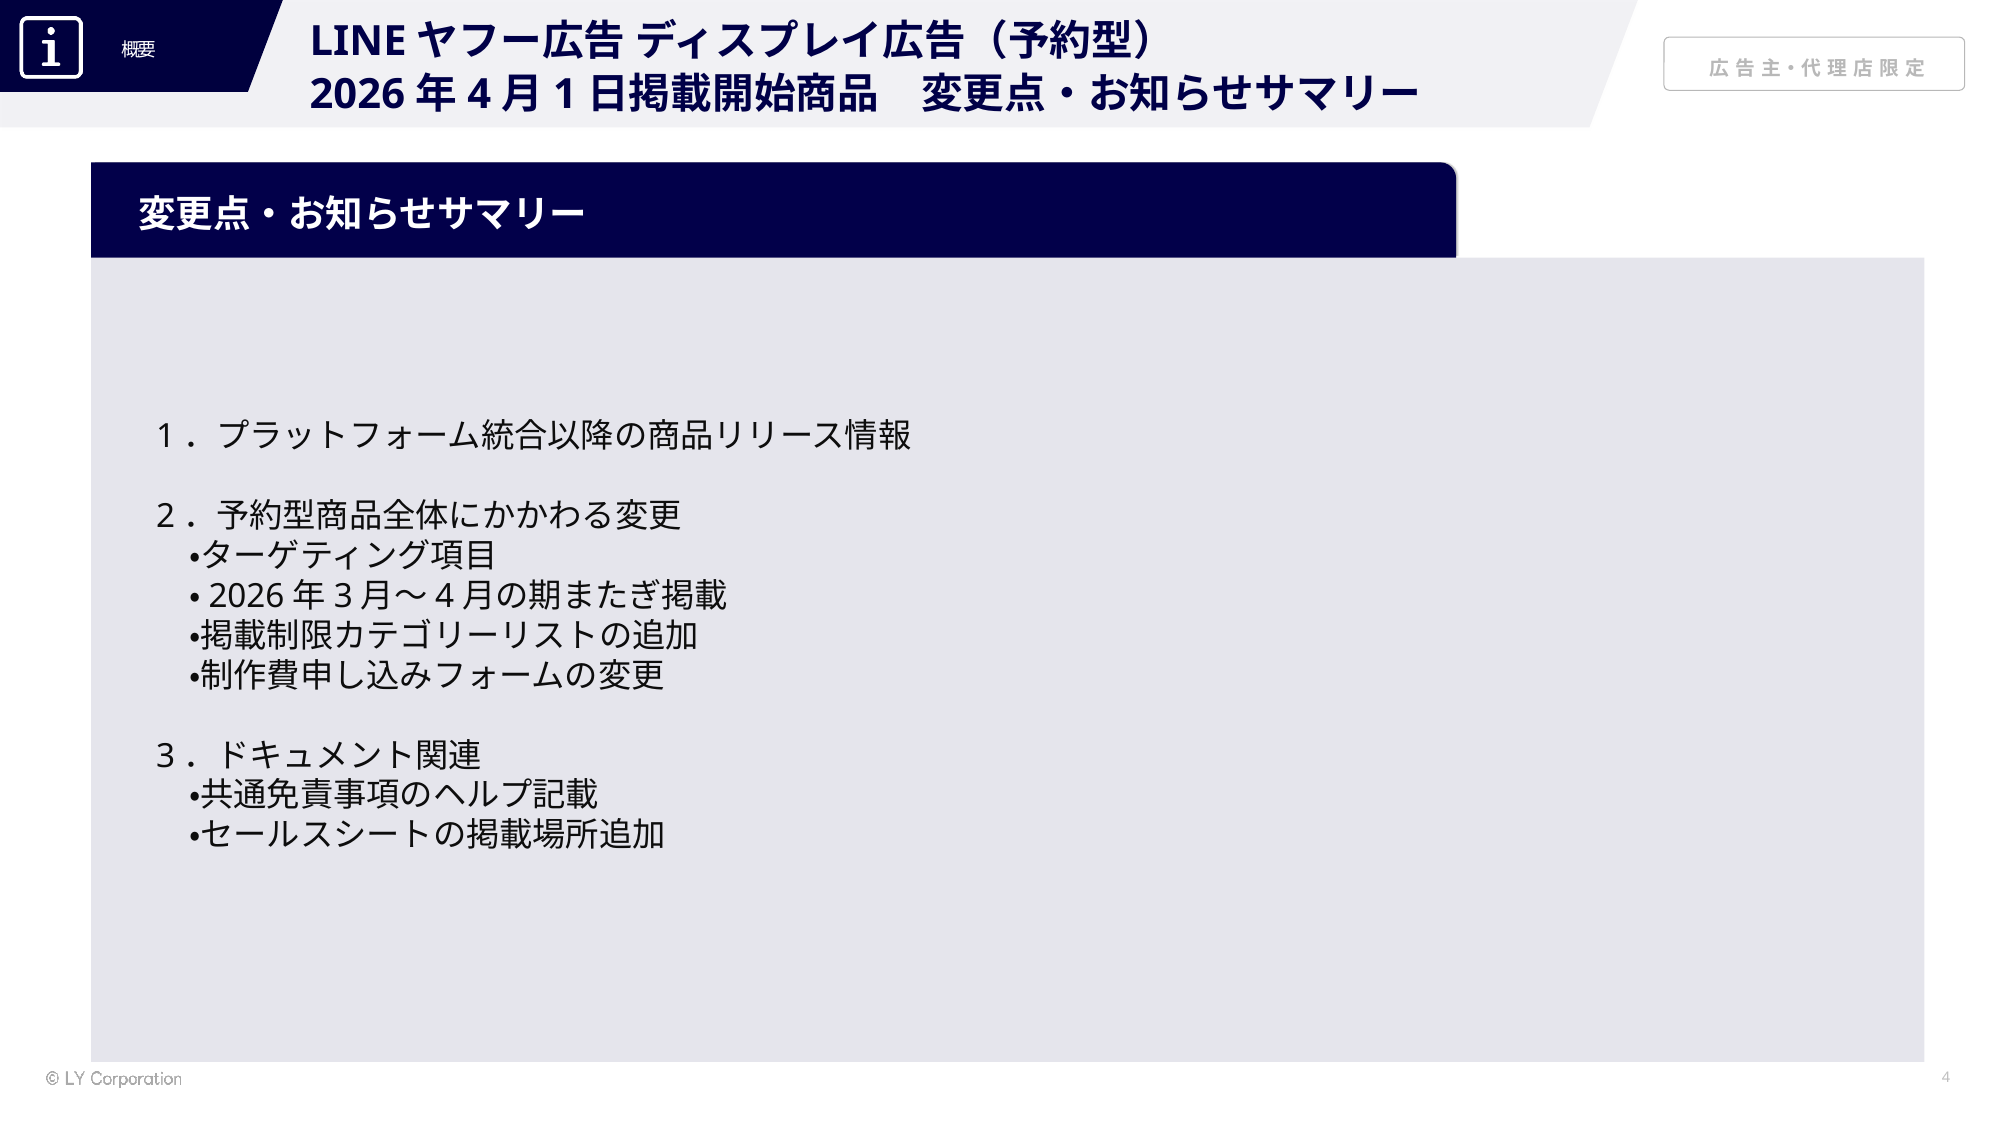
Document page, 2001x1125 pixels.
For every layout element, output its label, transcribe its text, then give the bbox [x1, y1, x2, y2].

list LINEヤフー広告 ディスプレイ広告（予約型） 2026年4月1日掲載開始商品 変更点・お知らせサマリー [309, 41, 1645, 97]
picture [46, 1071, 181, 1088]
text_box 変更点・お知らせサマリー [90, 161, 1458, 259]
text_box 1．プラットフォーム統合以降の商品リリース情報 2．予約型商品全体にかかわる変更 ・ターゲティング項目 ・2026年3月～4月の期またぎ掲載 ・掲載制限カテゴリーリストの追加 ・制作費申し込みフォームの変更 3．ドキュメント関連 ・共通免責事項のヘルプ記載 ・セールスシートの掲載場所追加 [91, 257, 1925, 1062]
text_box 概要 [97, 13, 180, 81]
picture [9, 5, 92, 87]
